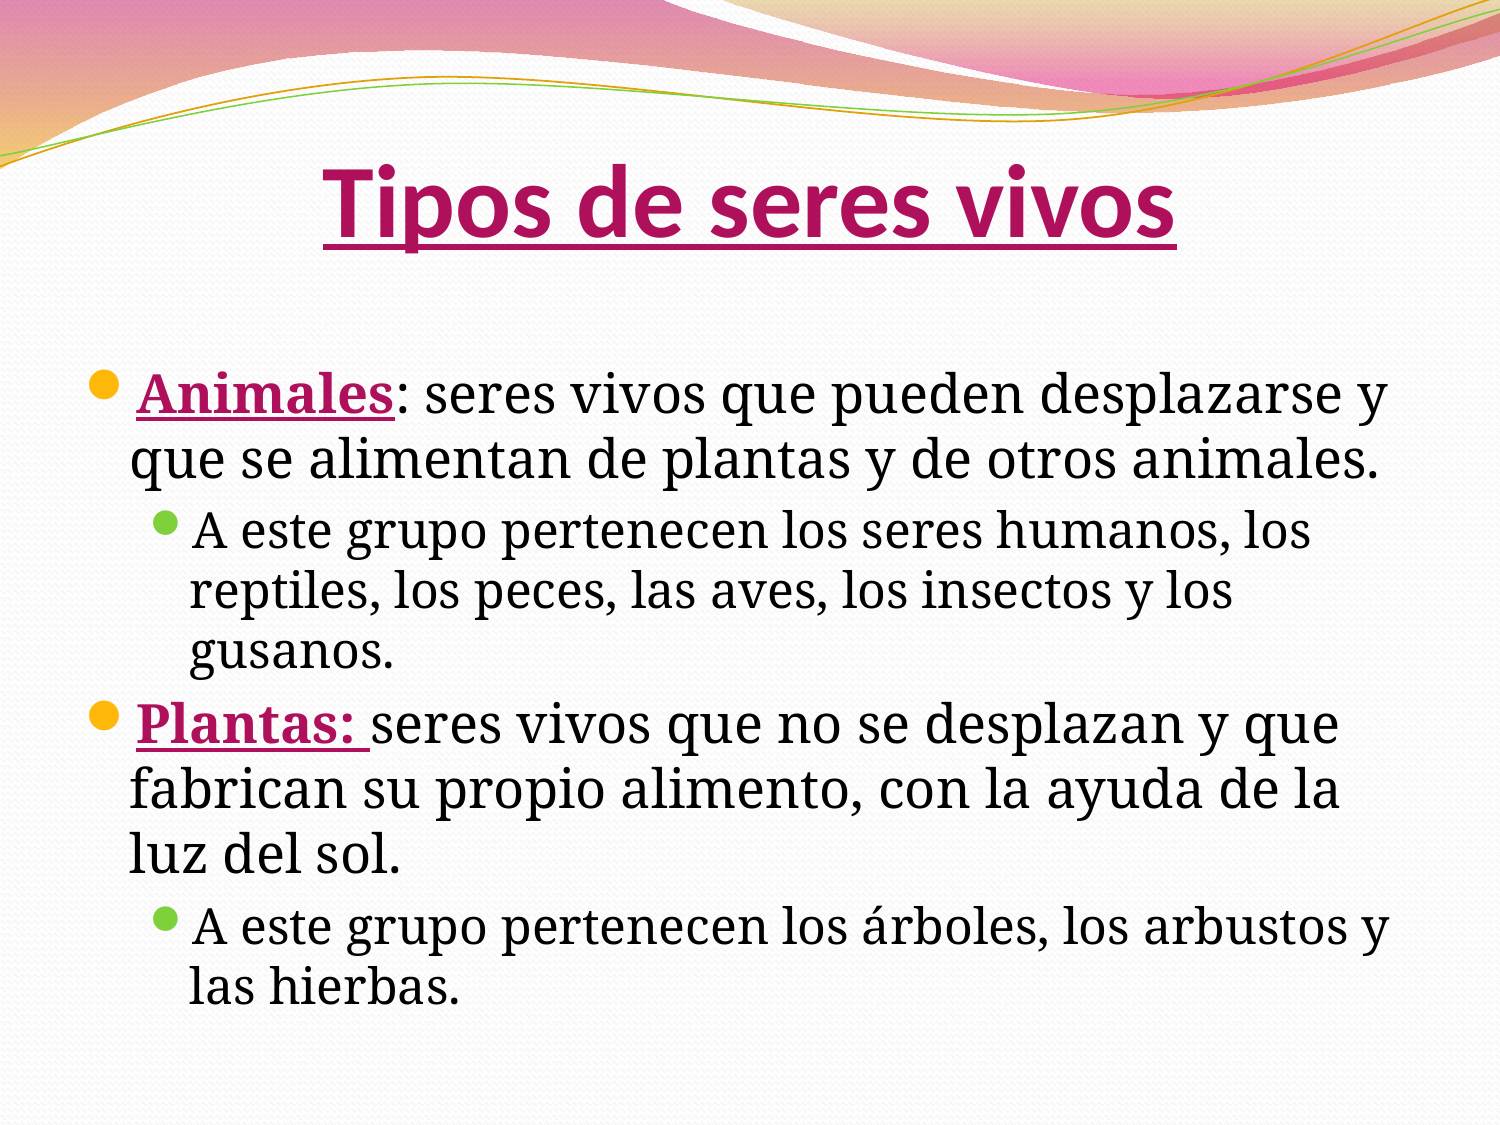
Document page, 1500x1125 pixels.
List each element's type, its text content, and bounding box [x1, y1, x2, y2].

title Tipos de seres vivos [75, 70, 1425, 258]
list Animales: seres vivos que pueden desplazarse y que se alimentan de plantas y de otros animales. A este grupo pertenecen los seres humanos, los reptiles, los peces, las aves, los insectos y los gusanos. Plantas: seres vivos que no se desplazan y que fabrican su propio alimento, con la ayuda de la luz del sol. A este grupo pertenecen los árboles, los arbustos y las hierbas. [70, 351, 1421, 1072]
